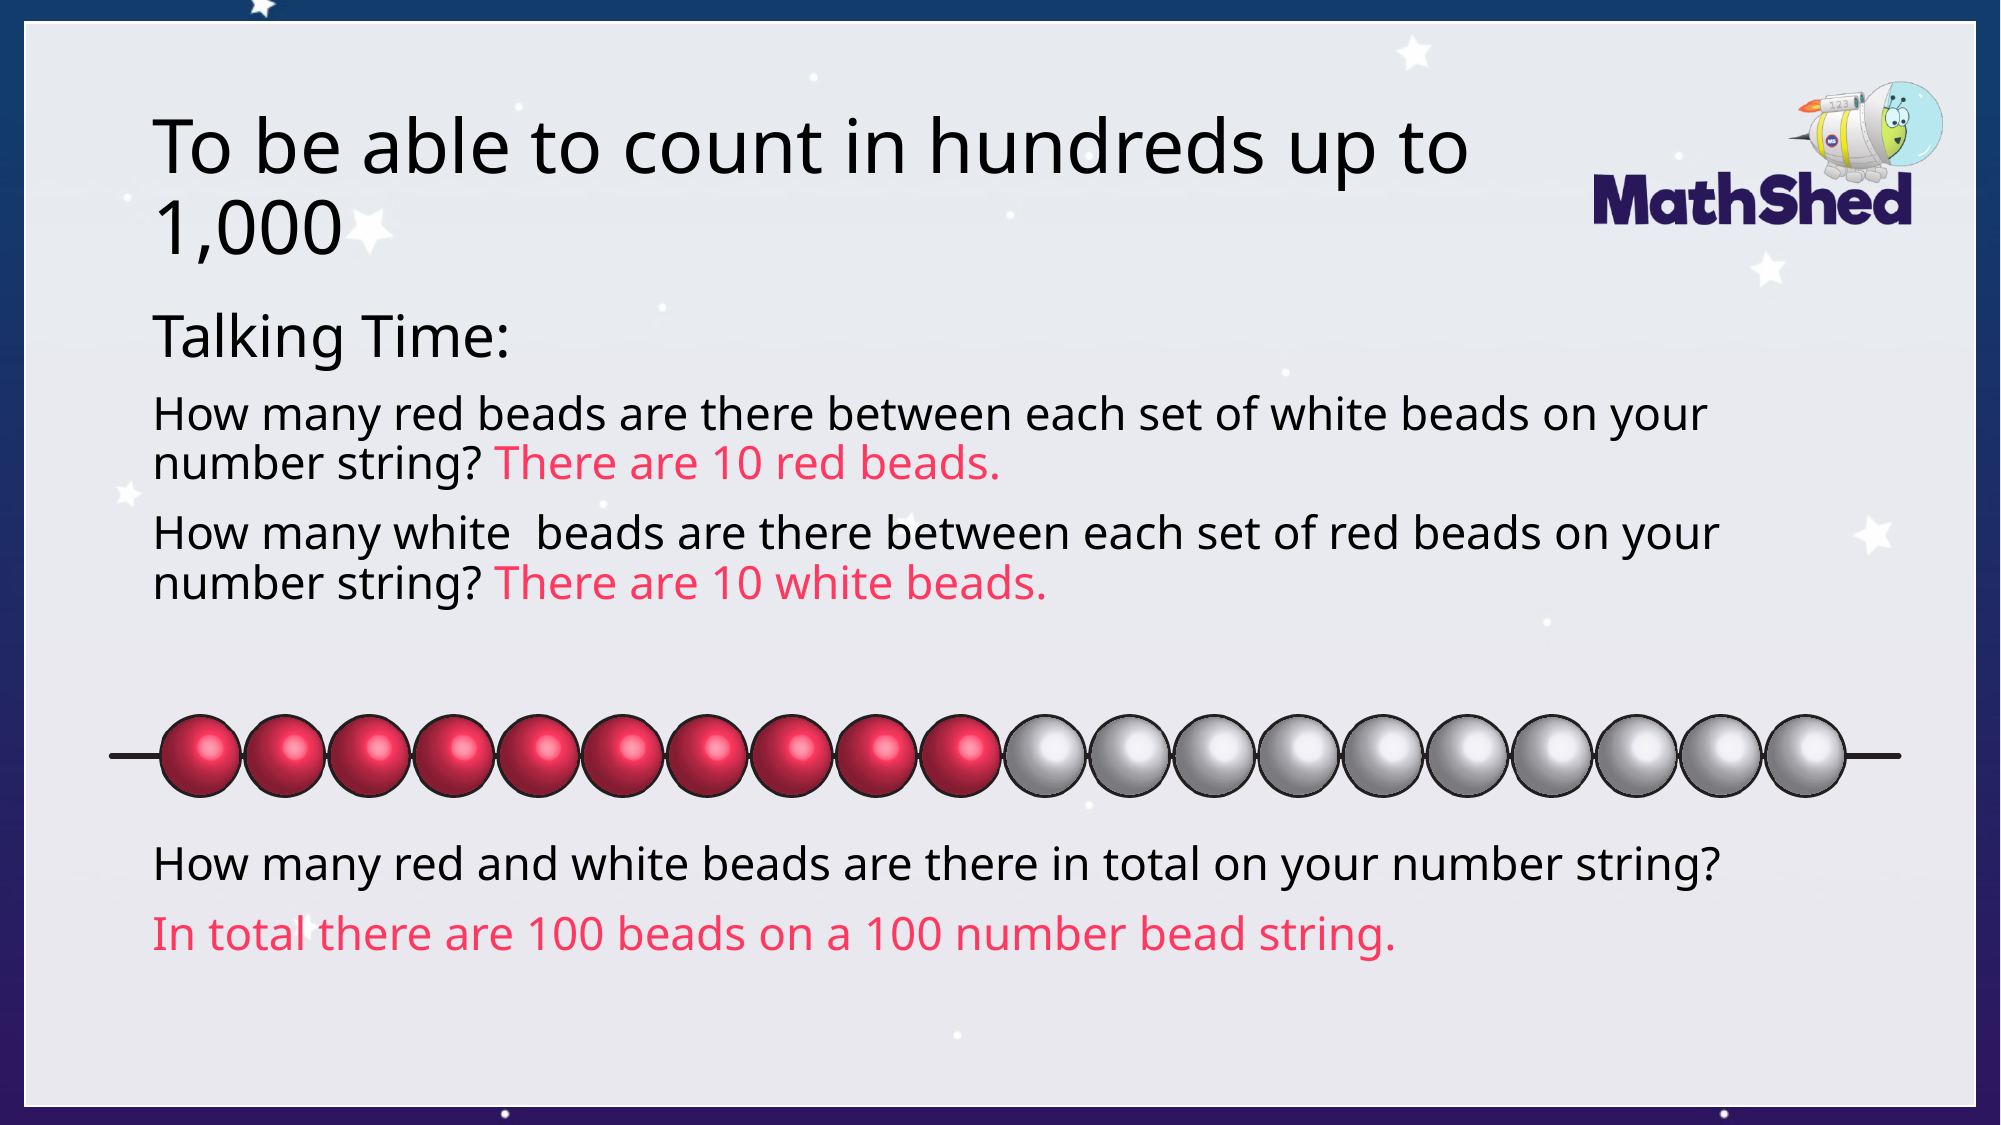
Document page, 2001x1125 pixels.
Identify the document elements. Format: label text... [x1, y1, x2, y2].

title To be able to count in hundreds up to 1,000 [137, 81, 1578, 299]
list Talking Time: How many red beads are there between each set of white beads on your number string? There are 10 red beads. How many white beads are there between each set of red beads on your number string? There are 10 white beads. How many red and white beads are there in total on your number string? In total there are 100 beads on a 100 number bead string. [137, 299, 1863, 656]
list Talking Time: How many red beads are there between each set of white beads on your number string? There are 10 red beads. How many white beads are there between each set of red beads on your number string? There are 10 white beads. How many red and white beads are there in total on your number string? In total there are 100 beads on a 100 number bead string. [137, 879, 1863, 1014]
picture [0, 0, 2001, 1125]
